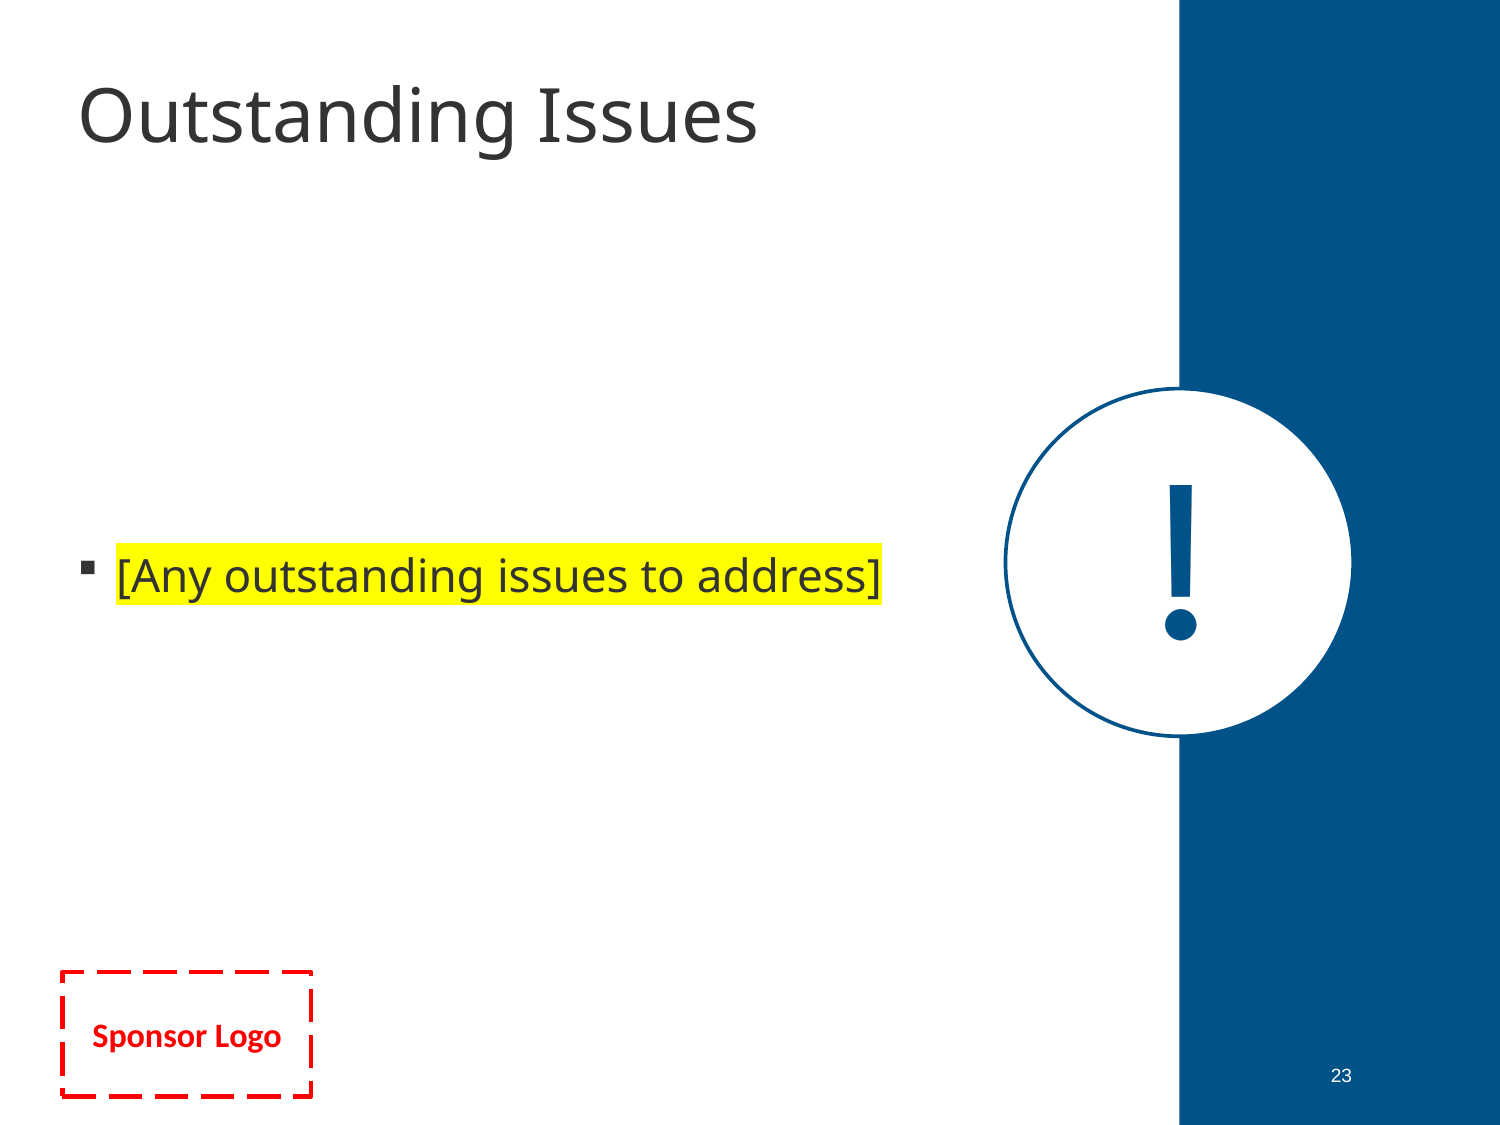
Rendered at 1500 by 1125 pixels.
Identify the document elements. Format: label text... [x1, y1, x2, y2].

slide_number 23 [1242, 1052, 1368, 1098]
picture [1086, 469, 1275, 658]
text_box [1003, 386, 1356, 739]
list [Any outstanding issues to address] [62, 194, 1013, 954]
text_box [1177, 0, 1500, 1125]
title Outstanding Issues [62, 31, 982, 194]
